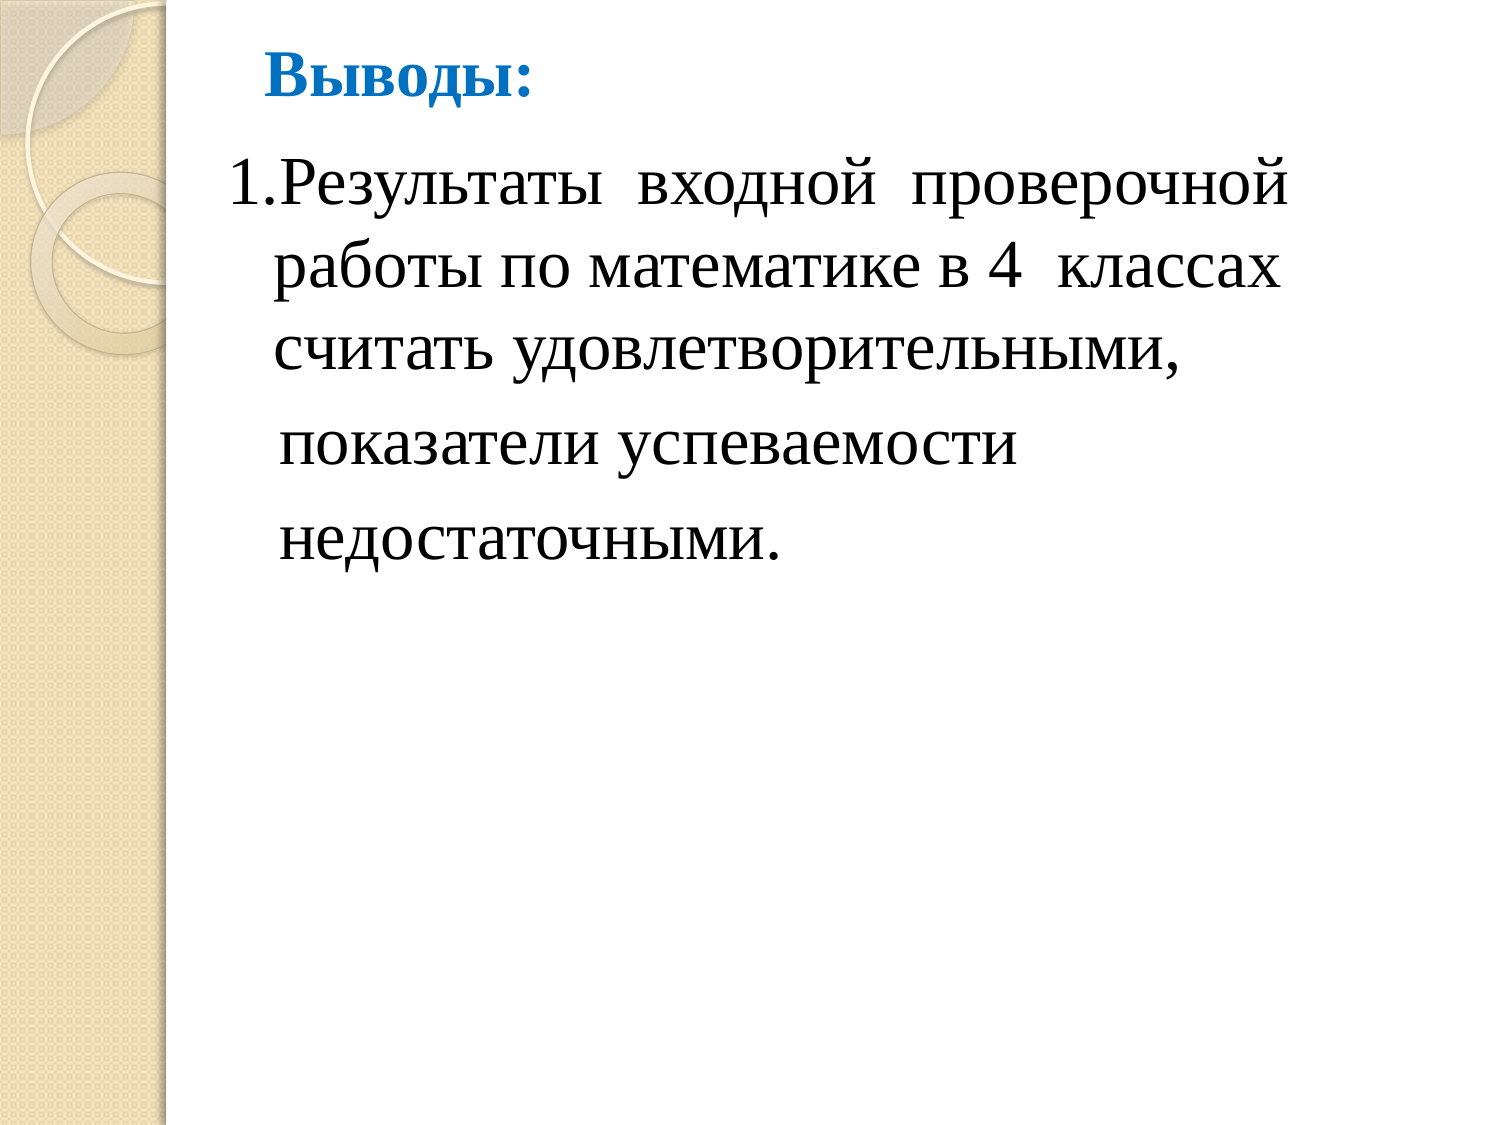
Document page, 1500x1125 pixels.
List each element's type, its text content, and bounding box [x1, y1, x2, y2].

list 1.Результаты входной проверочной работы по математике в 4 классах считать удовлетворительными, показатели успеваемости недостаточными. [199, 128, 1430, 952]
title Выводы: [187, 0, 1500, 233]
